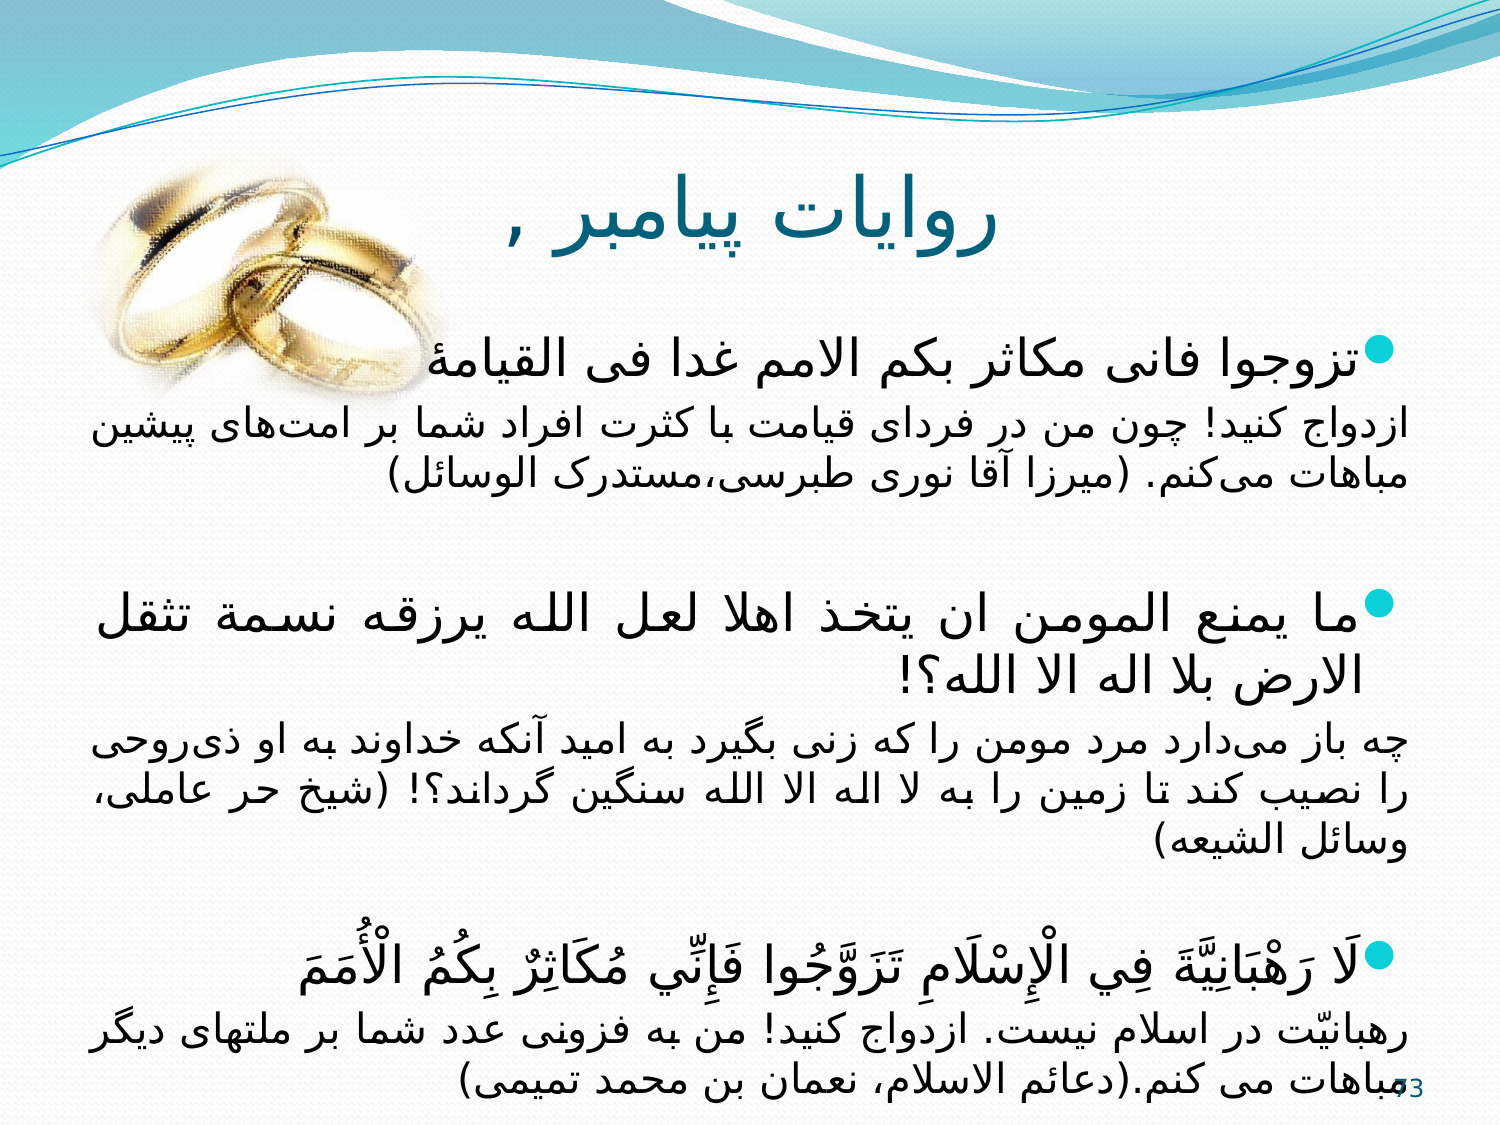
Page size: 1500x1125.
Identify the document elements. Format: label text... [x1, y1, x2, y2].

list تزوجوا فانی مکاثر بکم الامم غدا فی القیامۀ ازدواج کنید! چون من در فردای قیامت با کثرت افراد شما بر امت‌های پیشین مباهات می‌کنم. (میرزا آقا نوری طبرسی،مستدرک الوسائل) ما یمنع المومن ان یتخذ اهلا لعل الله یرزقه نسمة تثقل الارض بلا اله الا الله؟! چه باز می‌دارد مرد مومن را که زنی بگیرد به امید آنکه خداوند به او ذی‌روحی را نصیب کند تا زمین را به لا اله الا الله سنگین گرداند؟! (شیخ حر عاملی، وسائل الشیعه) لَا رَهْبَانِيَّةَ فِي الْإِسْلَامِ تَزَوَّجُوا فَإِنِّي مُكَاثِرٌ بِكُمُ الْأُمَمَ رهبانیّت در اسلام نیست. ازدواج کنید! من به فزونی عدد شما بر ملتهای دیگر مباهات می کنم.(دعائم الاسلام، نعمان بن محمد تميمى) [75, 317, 1425, 1038]
text_box روایات پیامبر , [76, 66, 1427, 254]
picture [76, 136, 461, 426]
slide_number 73 [1299, 1042, 1425, 1103]
